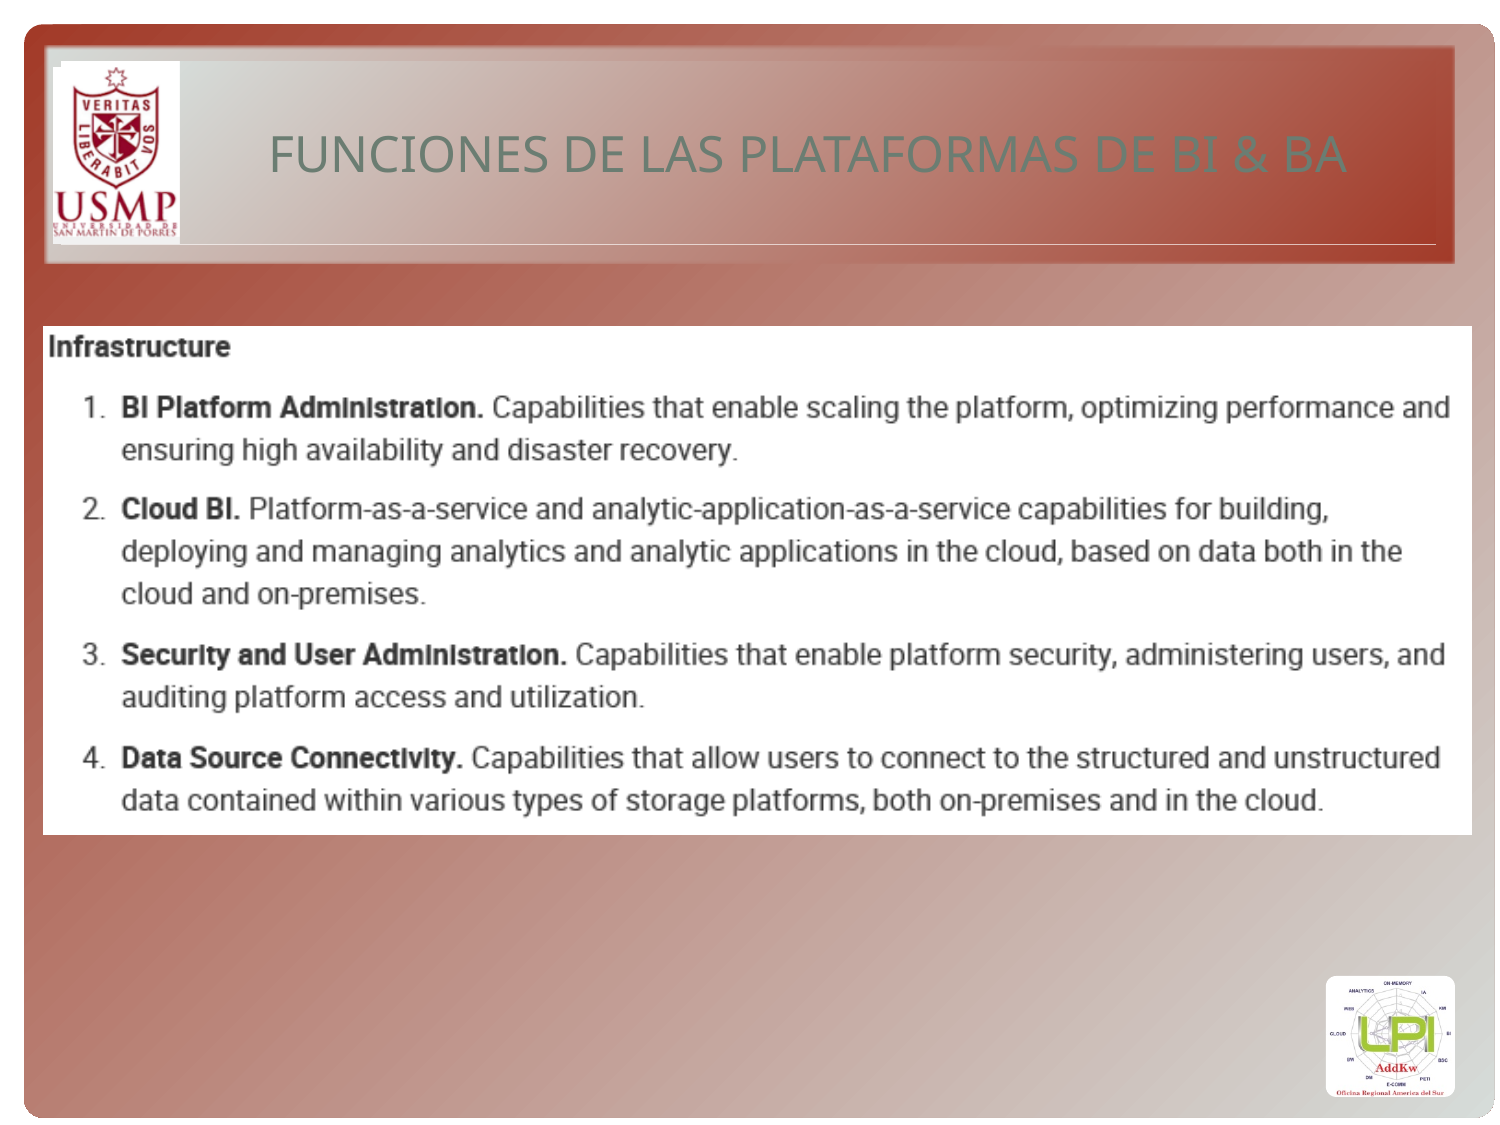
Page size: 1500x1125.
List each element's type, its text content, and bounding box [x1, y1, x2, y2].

picture [43, 326, 1472, 835]
picture [53, 67, 179, 244]
picture [1325, 975, 1455, 1097]
title Funciones de las plataformas de BI & BA [179, 61, 1436, 244]
